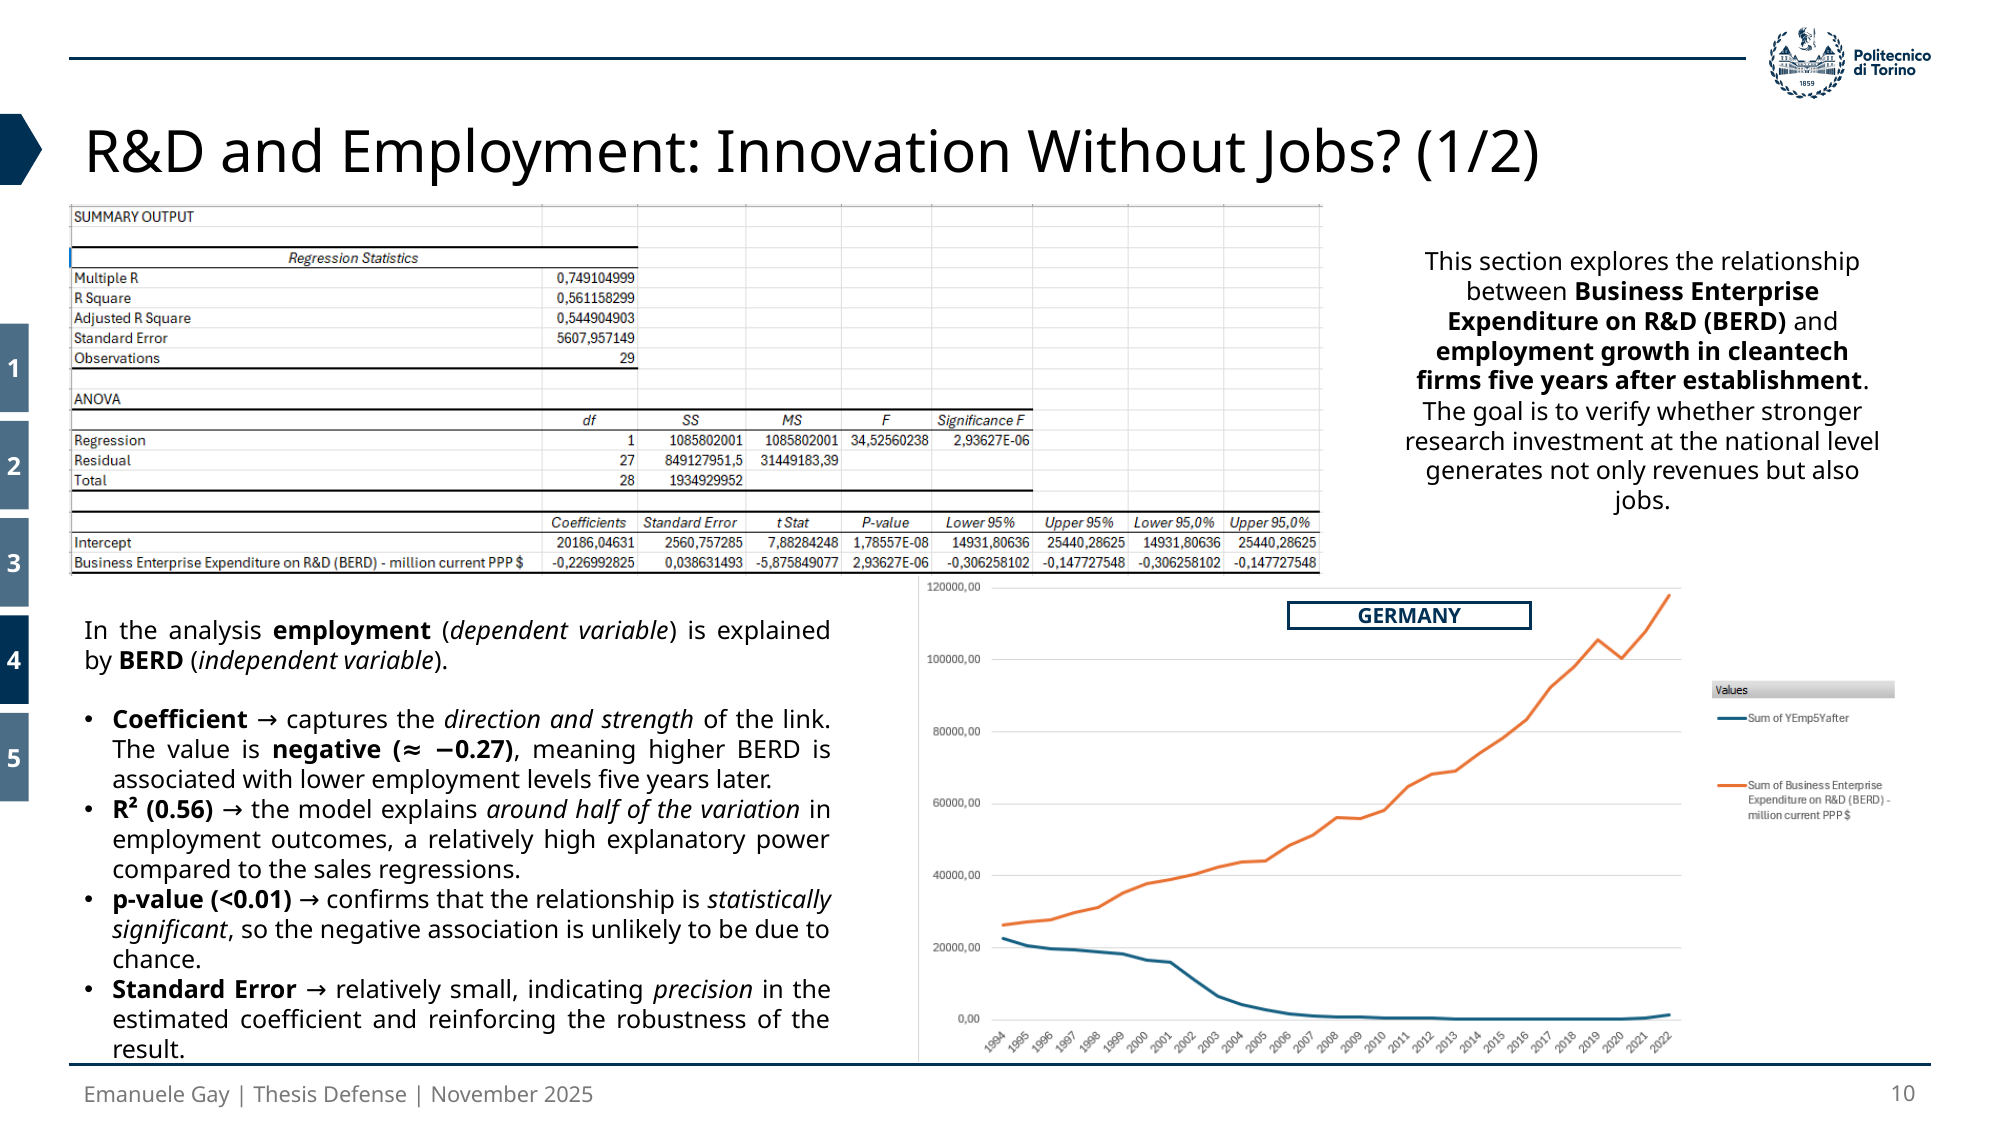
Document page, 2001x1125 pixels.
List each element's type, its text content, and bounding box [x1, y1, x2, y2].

picture [1769, 27, 1931, 93]
picture [68, 204, 1902, 1062]
text_box In the analysis employment (dependent variable) is explained by BERD (independent variable). Coefficient → captures the direction and strength of the link. The value is negative (≈ −0.27), meaning higher BERD is associated with lower employment levels five years later. R² (0.56) → the model explains around half of the variation in employment outcomes, a relatively high explanatory power compared to the sales regressions. p-value (<0.01) → confirms that the relationship is statistically significant, so the negative association is unlikely to be due to chance. Standard Error → relatively small, indicating precision in the estimated coefficient and reinforcing the robustness of the result. [68, 605, 848, 1032]
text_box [0, 322, 30, 802]
text_box [0, 112, 44, 187]
text_box This section explores the relationship between Business Enterprise Expenditure on R&D (BERD) and employment growth in cleantech firms five years after establishment. The goal is to verify whether stronger research investment at the national level generates not only revenues but also jobs. [1384, 183, 1902, 561]
text_box R&D and Employment: Innovation Without Jobs? (1/2) [68, 93, 1932, 206]
